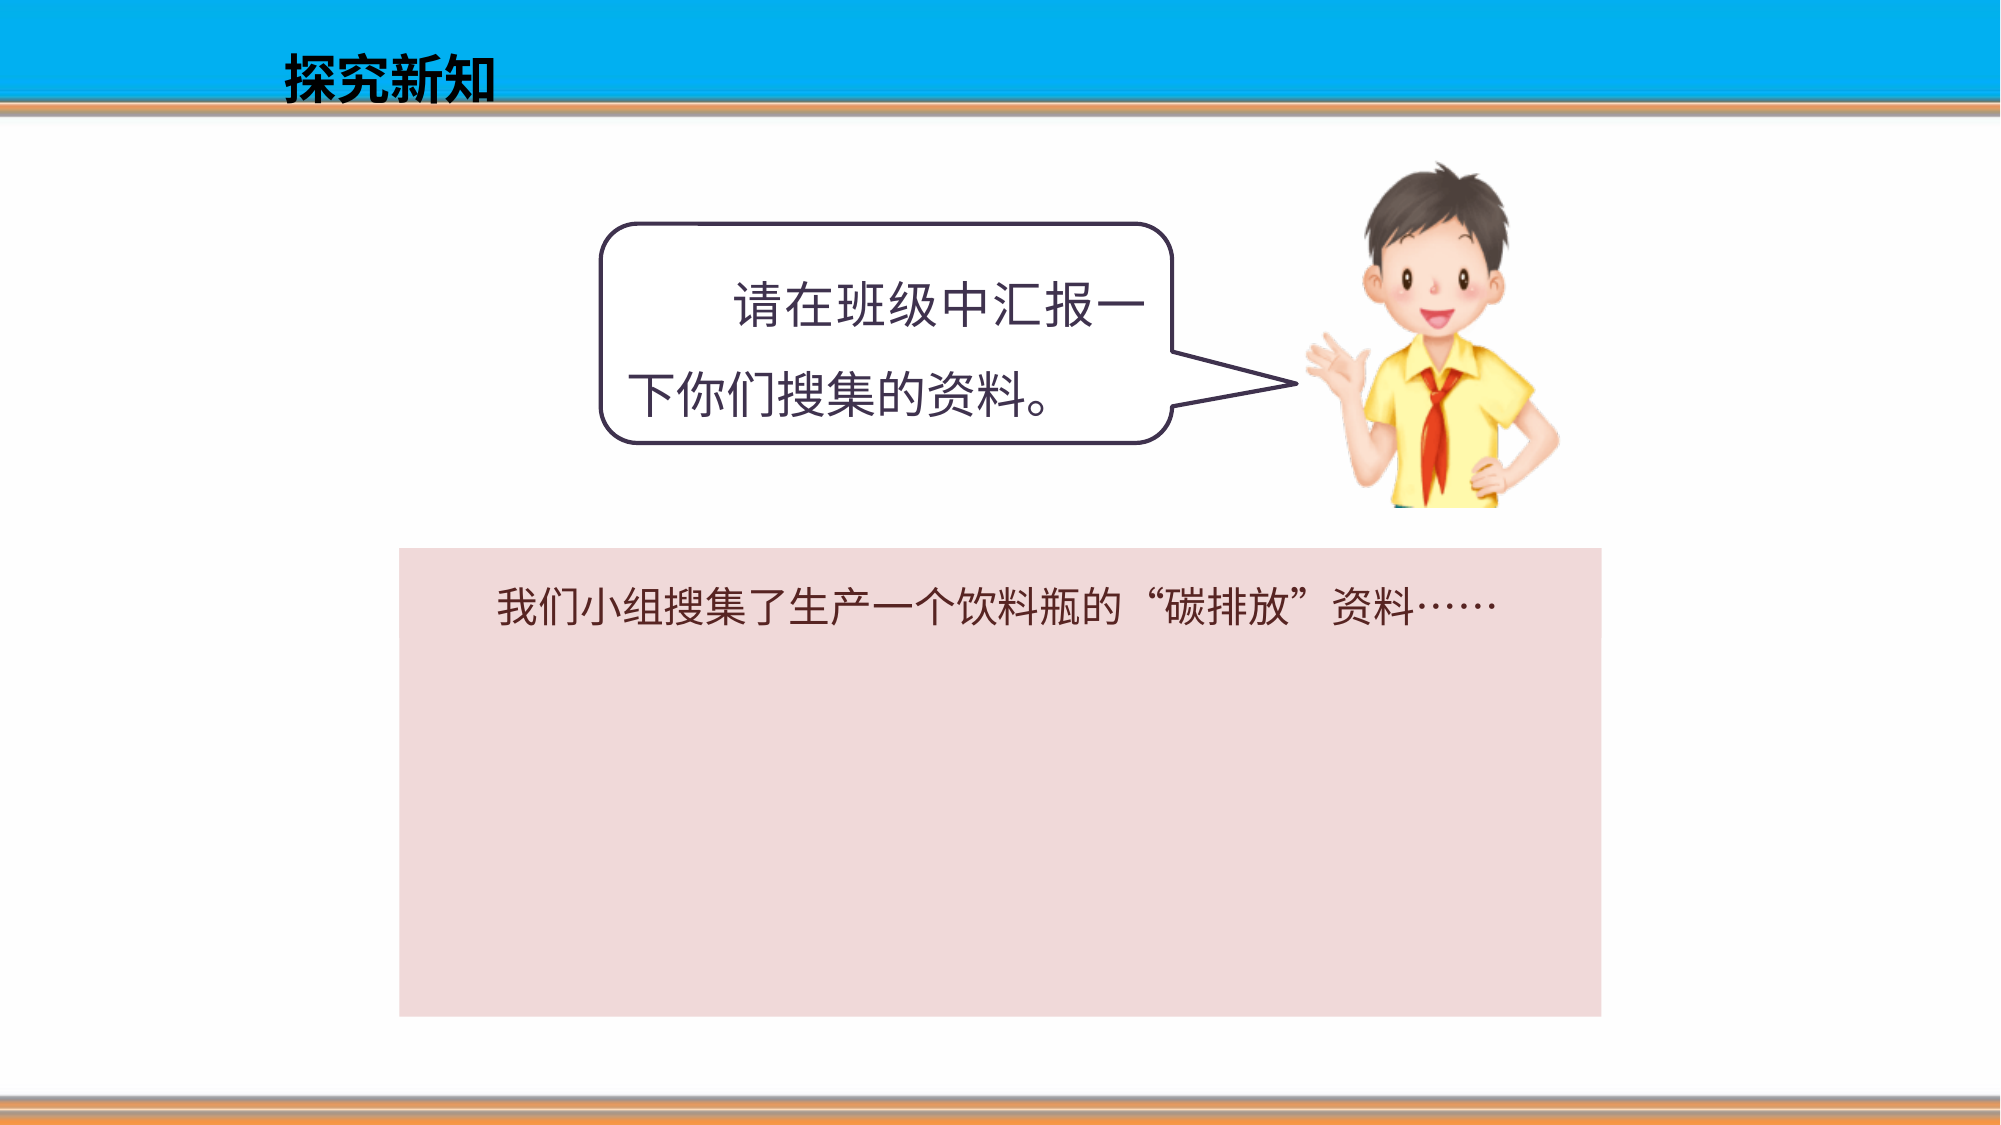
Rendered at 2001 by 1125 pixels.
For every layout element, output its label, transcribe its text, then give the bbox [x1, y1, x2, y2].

text_box 我们小组搜集了生产一个饮料瓶的“碳排放”资料…… [399, 548, 1602, 638]
picture [0, 97, 2001, 1125]
title 探究新知 [268, 38, 1733, 119]
text_box [397, 546, 1603, 1019]
text_box 请在班级中汇报一下你们搜集的资料。 [598, 221, 1292, 446]
